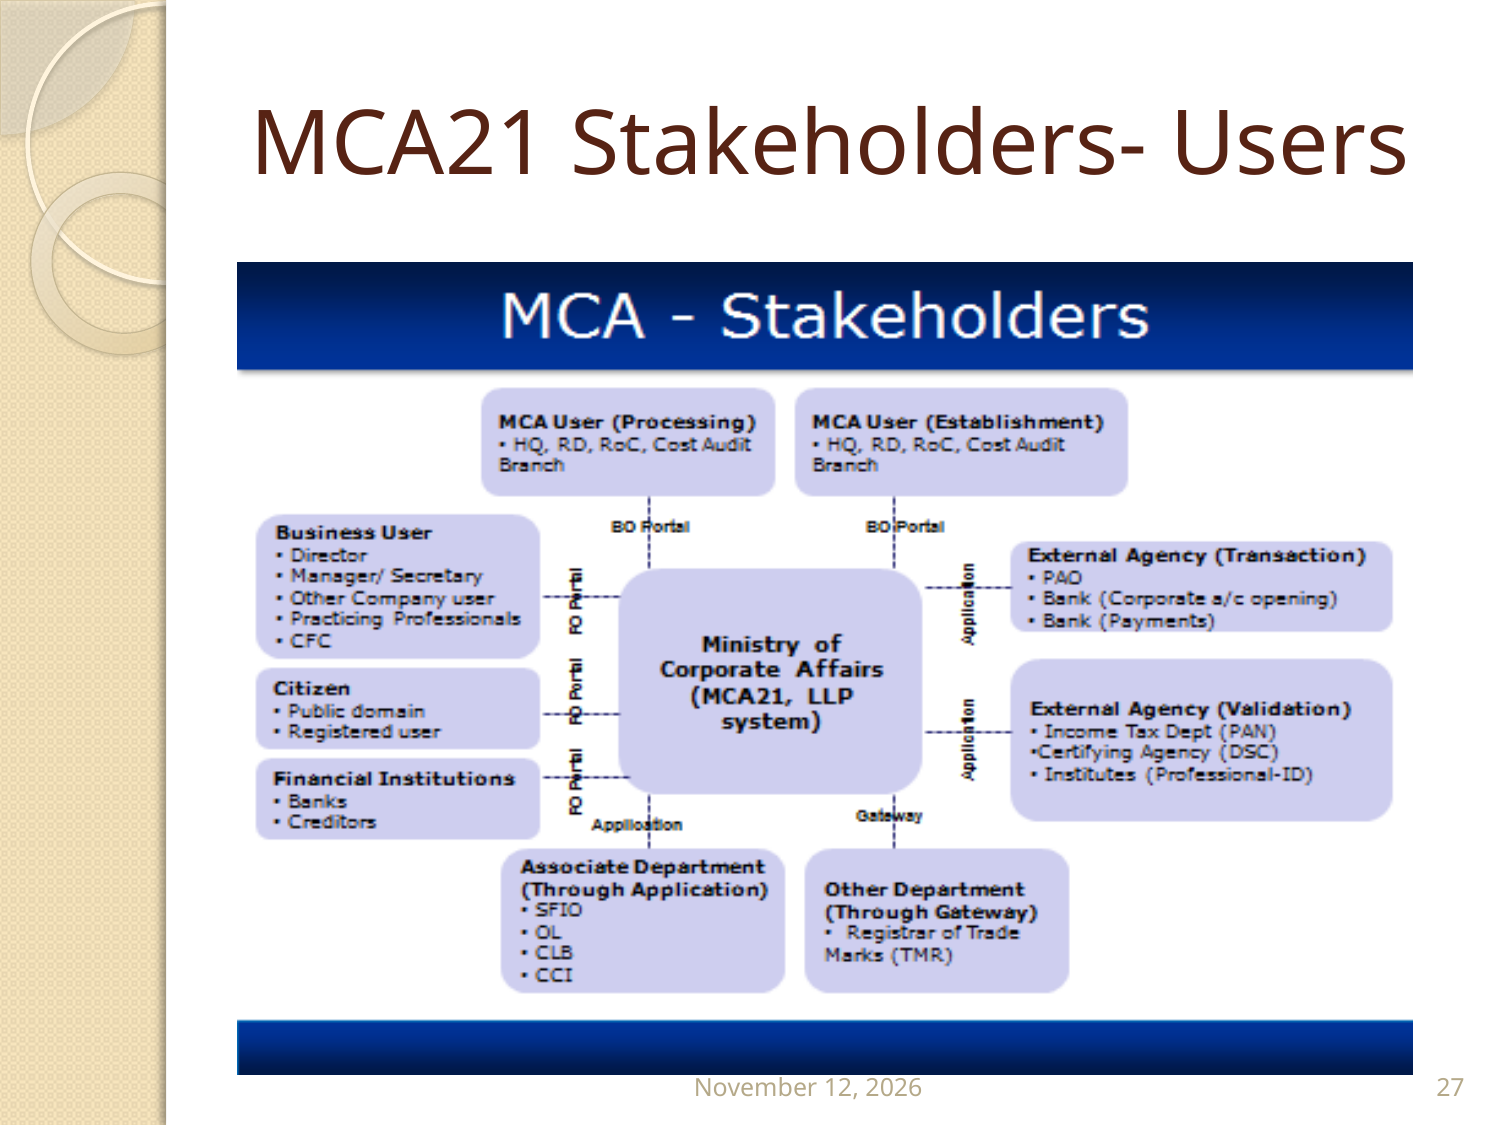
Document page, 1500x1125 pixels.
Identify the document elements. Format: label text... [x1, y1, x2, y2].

slide_number 27 [1413, 1034, 1488, 1113]
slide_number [587, 1087, 938, 1113]
title MCA21 Stakeholders- Users [235, 45, 1466, 233]
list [237, 262, 1413, 1076]
